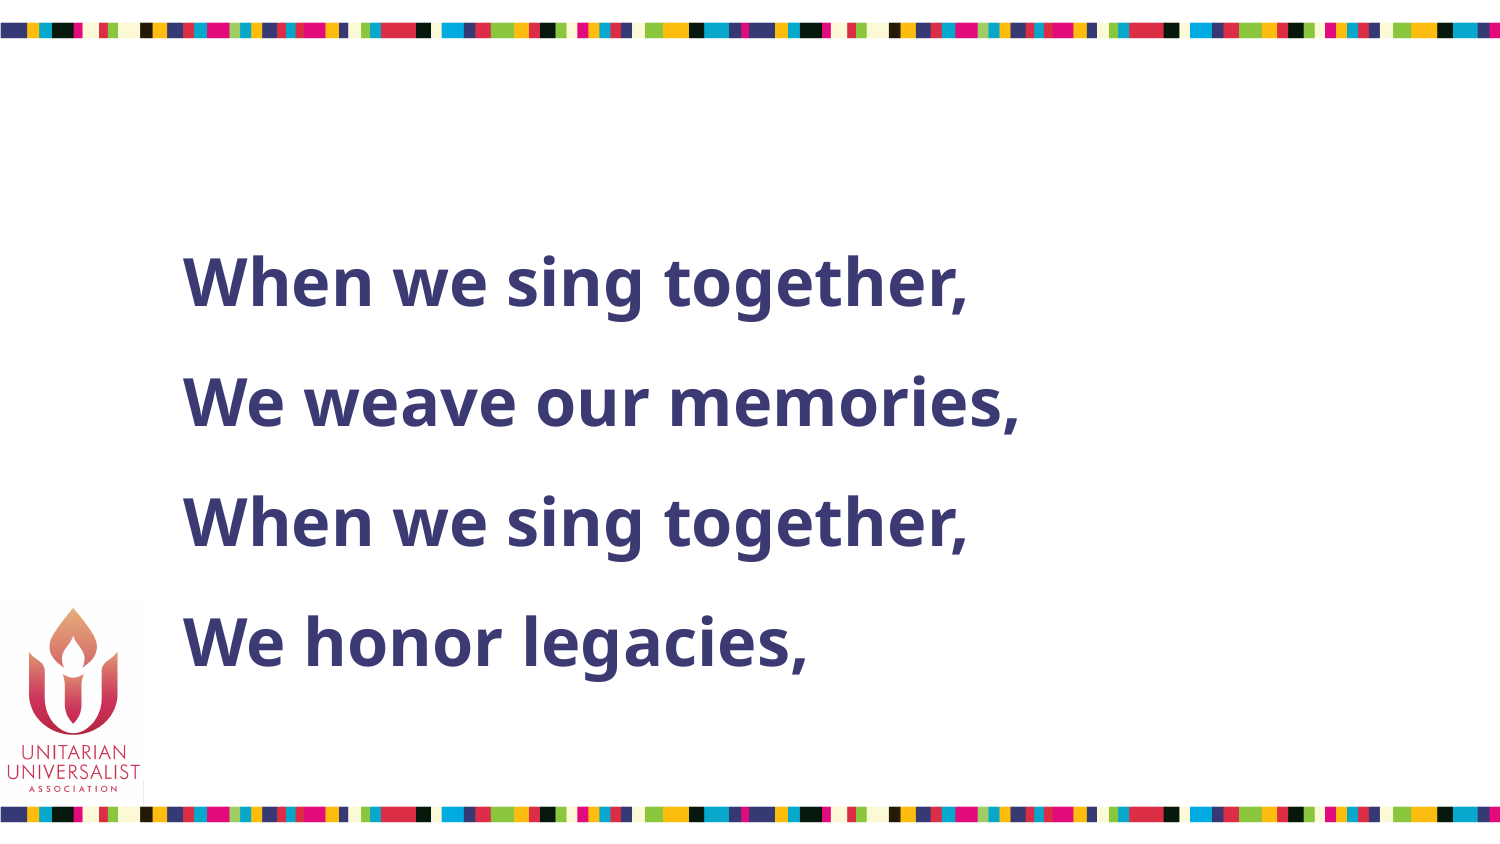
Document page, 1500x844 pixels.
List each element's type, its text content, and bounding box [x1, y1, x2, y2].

picture [0, 600, 1500, 824]
picture [0, 22, 1500, 40]
text_box When we sing together, We weave our memories, When we sing together, We honor legacies, [168, 184, 1421, 695]
